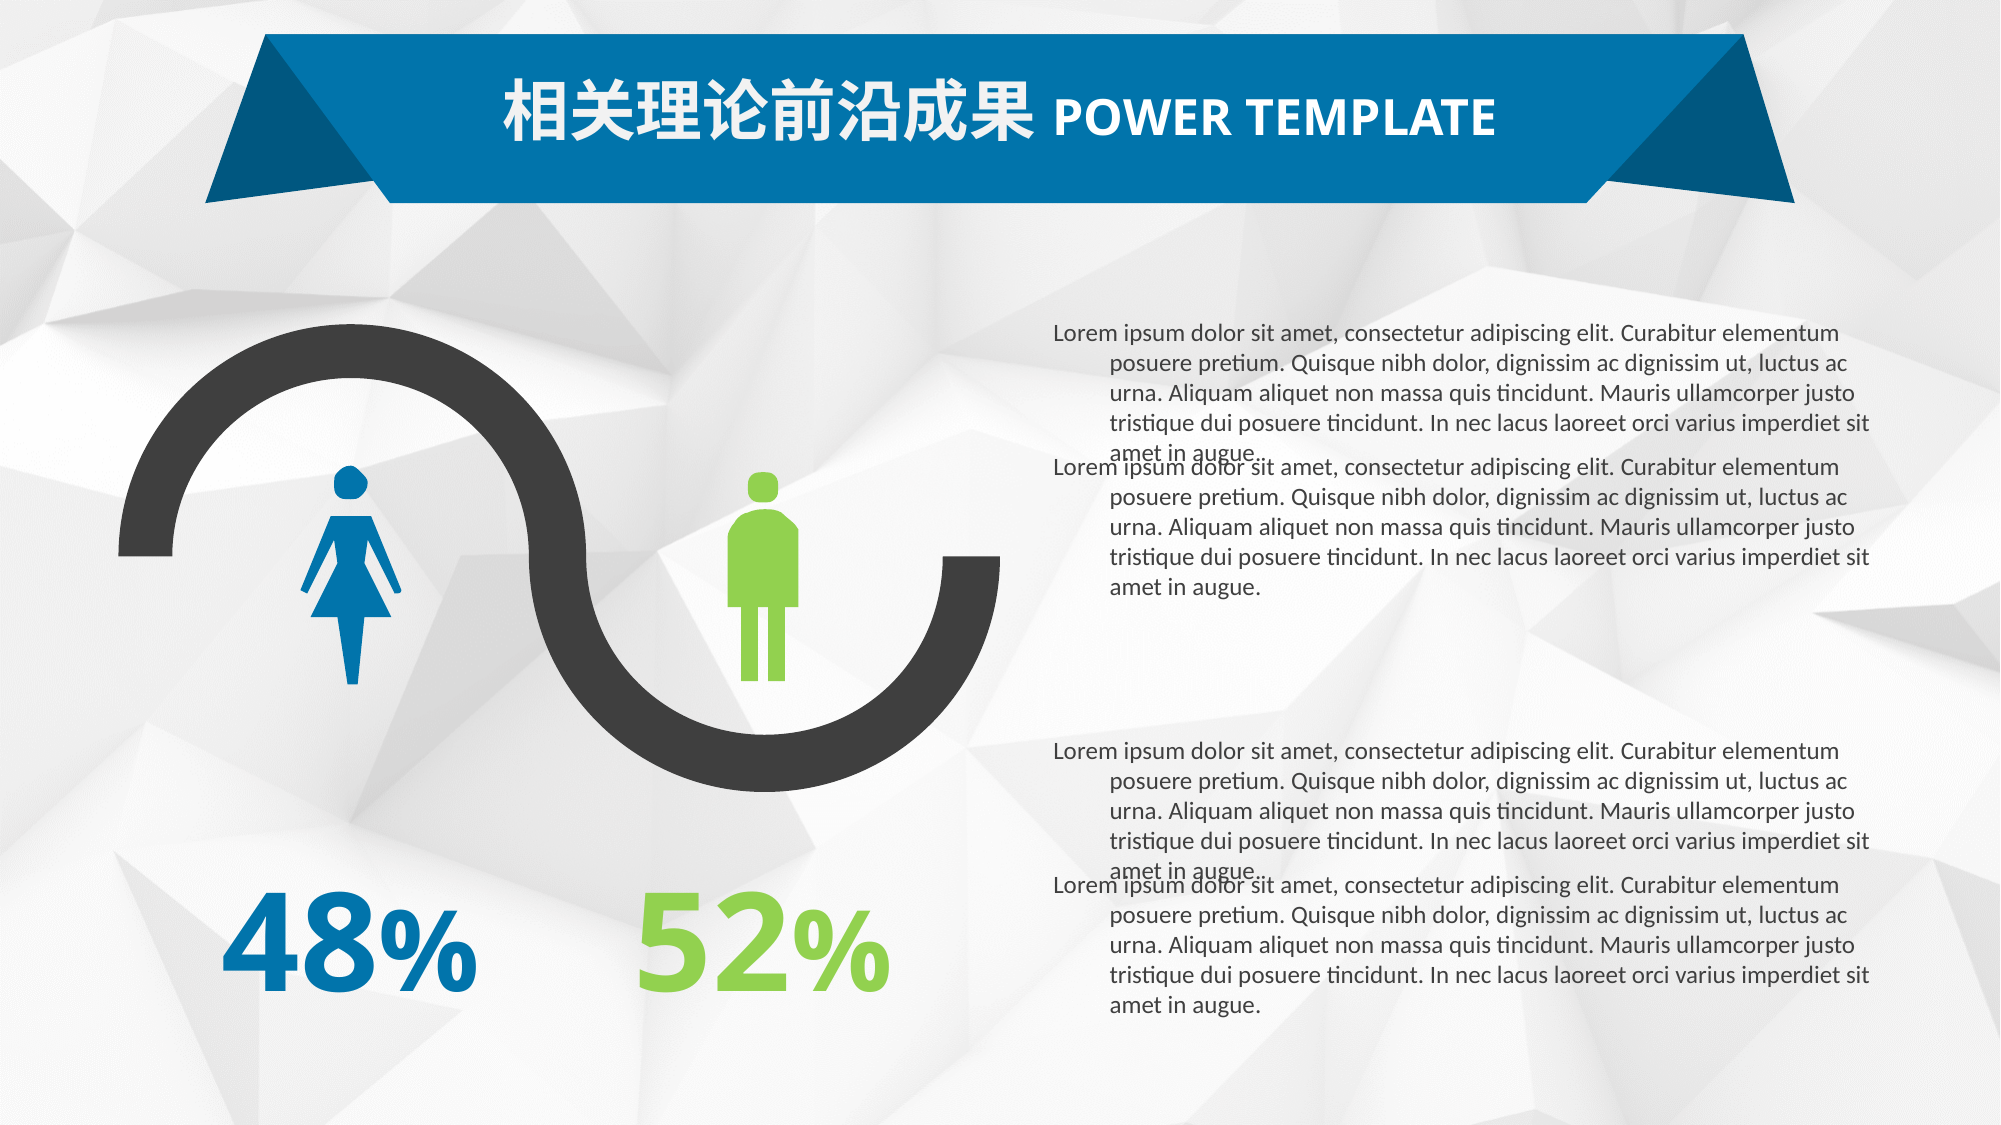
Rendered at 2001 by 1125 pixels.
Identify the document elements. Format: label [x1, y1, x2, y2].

text_box [118, 324, 1000, 1029]
text_box [205, 34, 1795, 204]
picture [0, 0, 2001, 1125]
